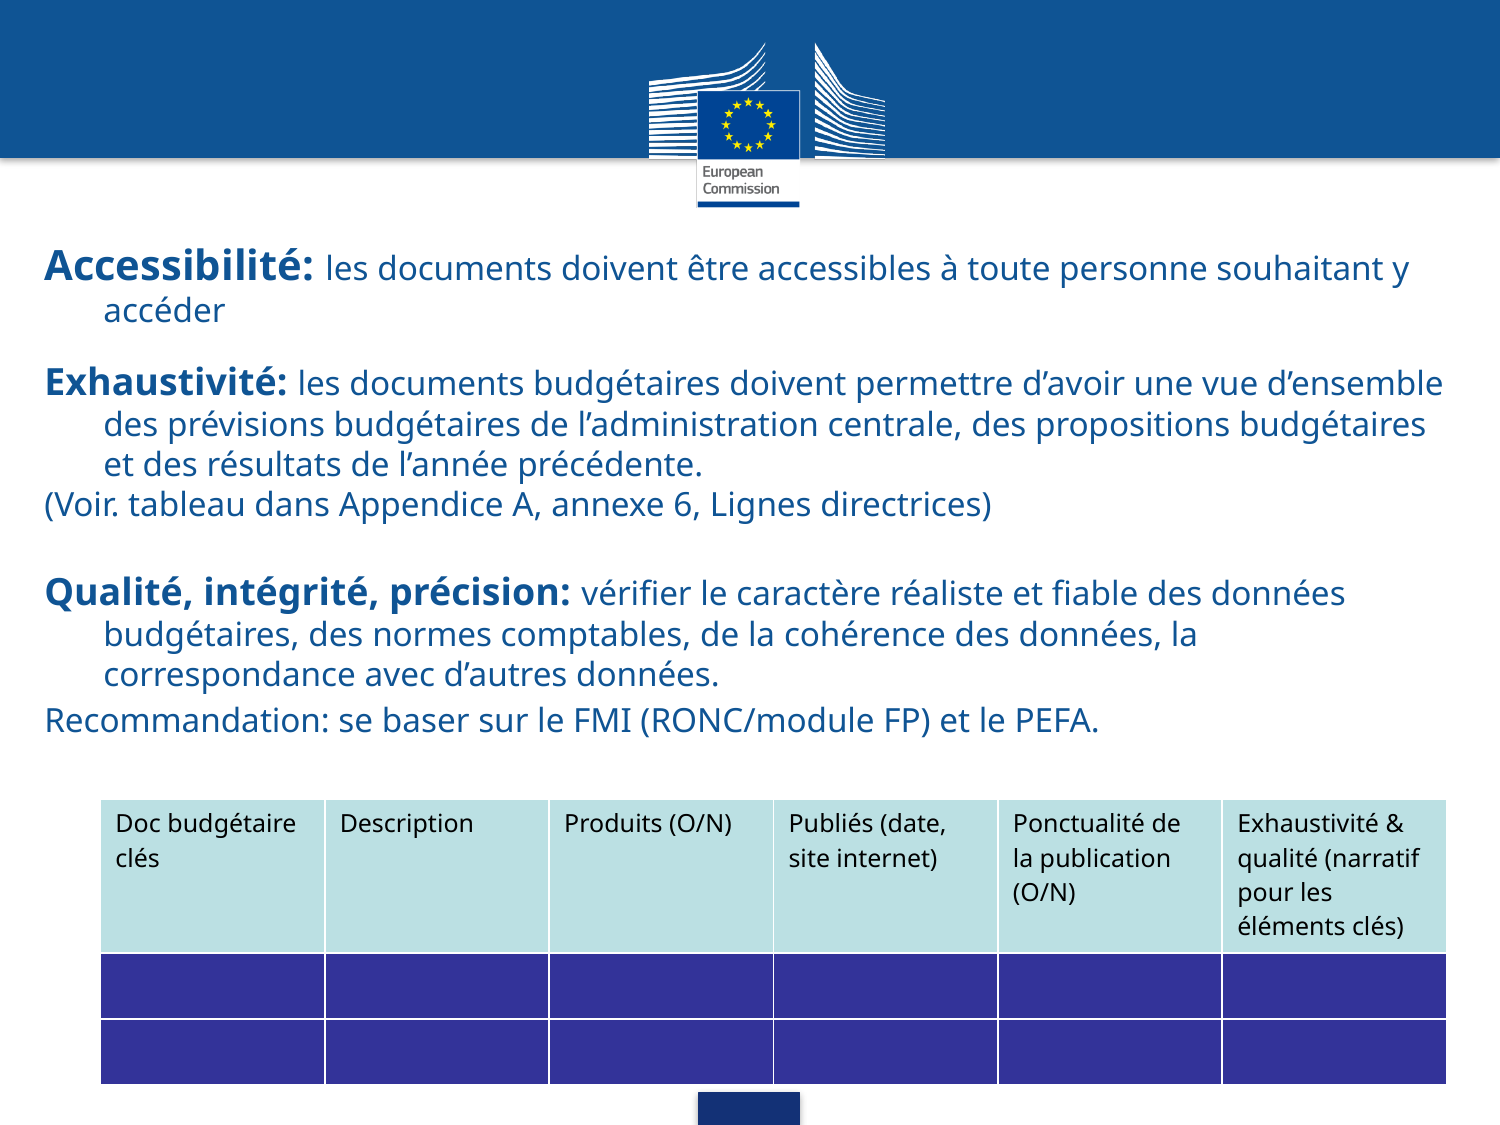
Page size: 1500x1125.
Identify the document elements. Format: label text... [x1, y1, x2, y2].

table_cell [1223, 1020, 1446, 1084]
table_cell [774, 954, 997, 1018]
list Accessibilité: les documents doivent être accessibles à toute personne souhaitant y accéder Exhaustivité: les documents budgétaires doivent permettre d’avoir une vue d’ensemble des prévisions budgétaires de l’administration centrale, des propositions budgétaires et des résultats de l’année précédente. (Voir. tableau dans Appendice A, annexe 6, Lignes directrices) Qualité, intégrité, précision: vérifier le caractère réaliste et fiable des données budgétaires, des normes comptables, de la cohérence des données, la correspondance avec d’autres données. Recommandation: se baser sur le FMI (RONC/module FP) et le PEFA. Recommendation on comprehensiveness and quality complex issues (narrative) should rely on existing diagnostics (IMF ROSC,PEFA...). [29, 231, 1471, 1095]
table_header Doc budgétaire clés [101, 800, 324, 952]
table_cell [999, 1020, 1221, 1084]
picture [649, 42, 885, 208]
table_cell [326, 1020, 548, 1084]
table_header Ponctualité de la publication (O/N) [999, 800, 1221, 952]
table_cell [774, 1020, 997, 1084]
table_cell [550, 1020, 773, 1084]
table_header Description [326, 800, 548, 952]
table_header Publiés (date, site internet) [774, 800, 997, 952]
table_cell [101, 954, 324, 1018]
table_cell [550, 954, 773, 1018]
table_cell [101, 1020, 324, 1084]
table_cell [326, 954, 548, 1018]
table_cell [1223, 954, 1446, 1018]
table_cell [999, 954, 1221, 1018]
table_header Exhaustivité & qualité (narratif pour les éléments clés) [1223, 800, 1446, 952]
table_header Produits (O/N) [550, 800, 773, 952]
